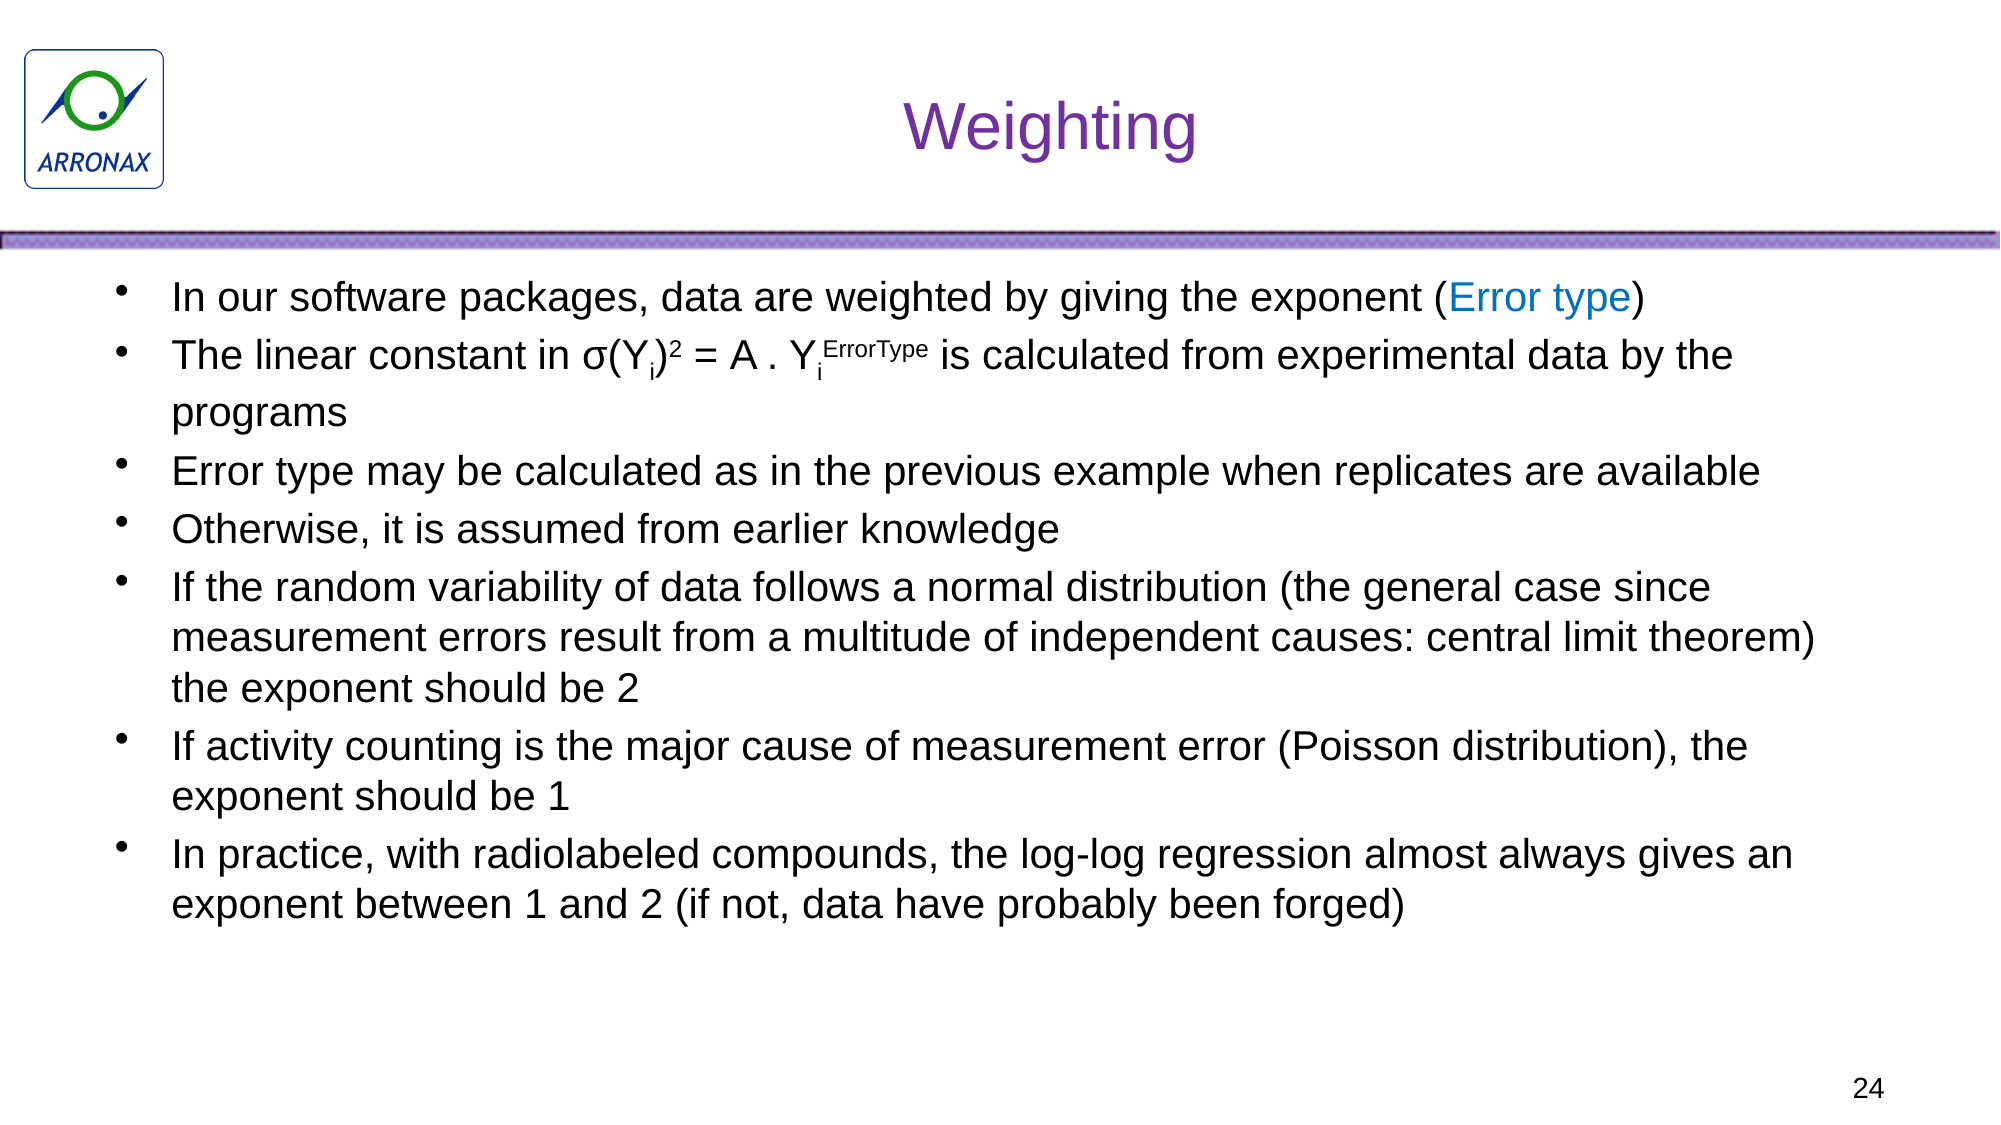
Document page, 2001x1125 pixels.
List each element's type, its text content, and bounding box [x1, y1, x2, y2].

list In our software packages, data are weighted by giving the exponent (Error type) The linear constant in σ(Yi)2 = A . YiErrorType is calculated from experimental data by the programs Error type may be calculated as in the previous example when replicates are available Otherwise, it is assumed from earlier knowledge If the random variability of data follows a normal distribution (the general case since measurement errors result from a multitude of independent causes: central limit theorem) the exponent should be 2 If activity counting is the major cause of measurement error (Poisson distribution), the exponent should be 1 In practice, with radiolabeled compounds, the log-log regression almost always gives an exponent between 1 and 2 (if not, data have probably been forged) [99, 262, 1900, 1005]
slide_number 24 [1433, 1061, 1901, 1113]
picture [0, 225, 2000, 263]
title Weighting [202, 45, 1900, 200]
picture [24, 49, 164, 189]
